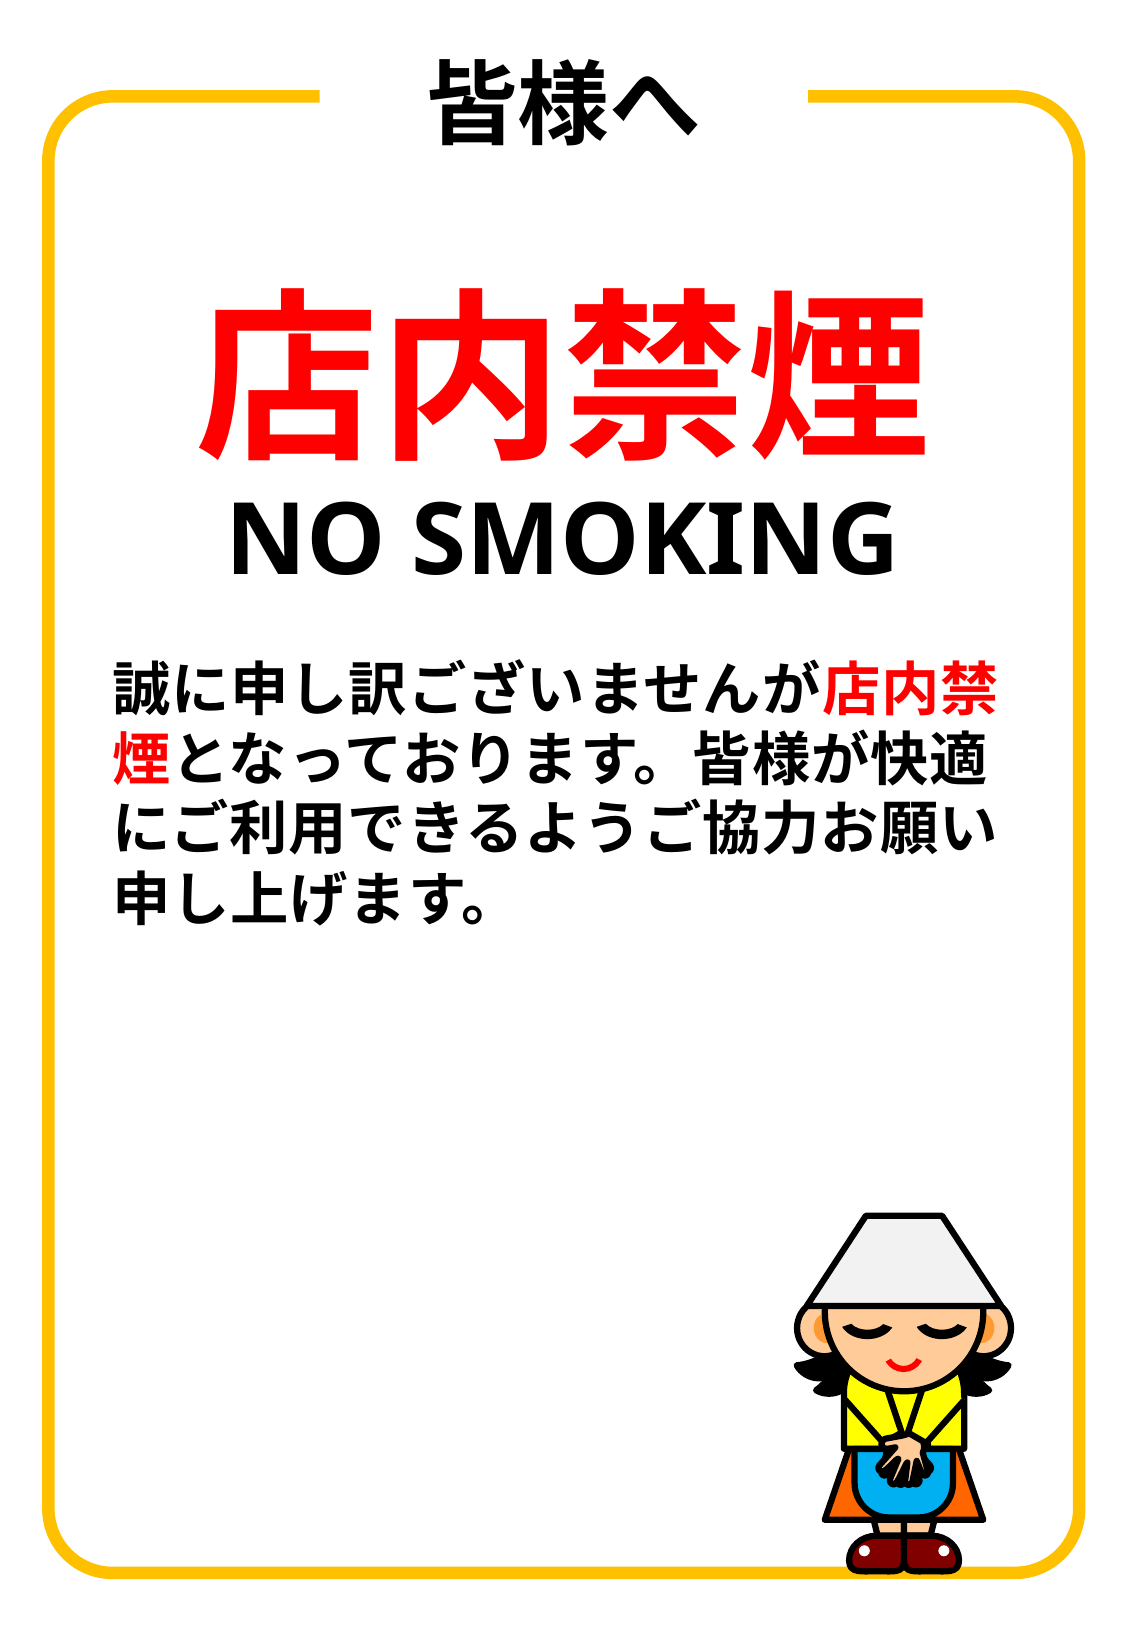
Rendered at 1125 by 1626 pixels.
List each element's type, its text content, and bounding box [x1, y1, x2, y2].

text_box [796, 1215, 1012, 1572]
text_box 皆様へ [319, 38, 808, 163]
text_box [46, 602, 1082, 1576]
text_box NO SMOKING [0, 466, 1125, 602]
text_box 店内禁煙 [1, 253, 1125, 489]
text_box 誠に申し訳ございませんが店内禁煙となっております。皆様が快適にご利用できるようご協力お願い申し上げます。 [97, 644, 1035, 939]
text_box [46, 94, 1082, 253]
